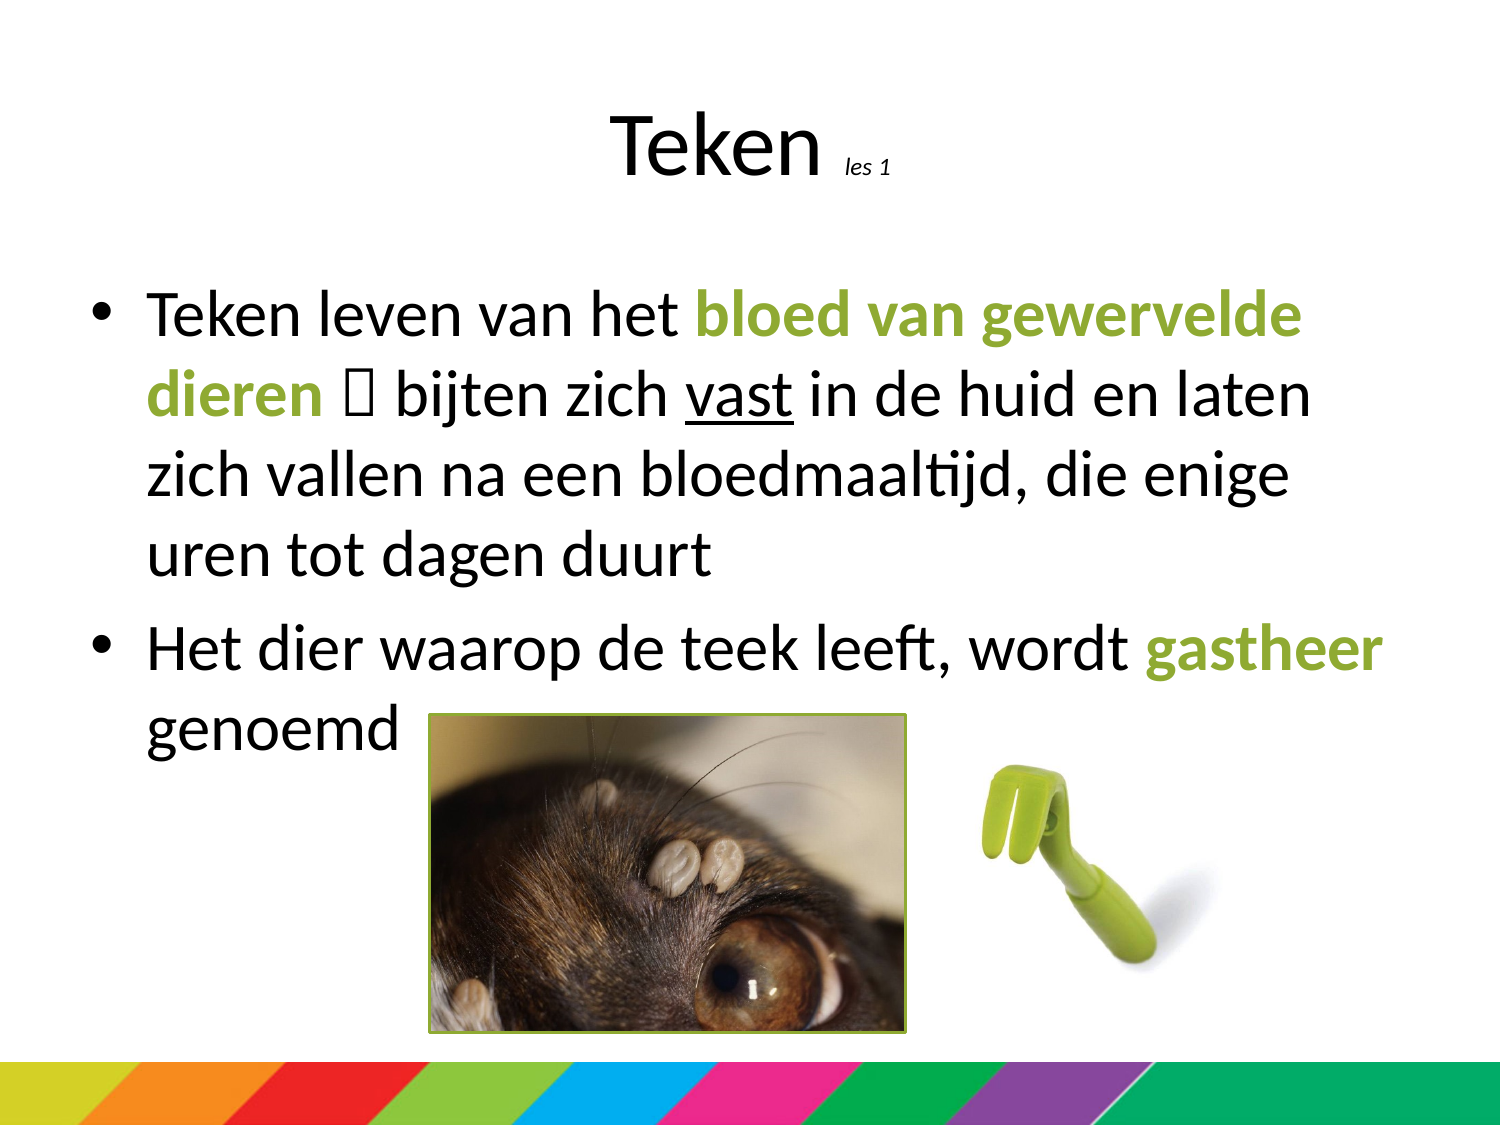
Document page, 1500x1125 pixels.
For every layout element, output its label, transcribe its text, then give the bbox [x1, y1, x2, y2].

picture [656, 1062, 1500, 1125]
list Teken leven van het bloed van gewervelde dieren  bijten zich vast in de huid en laten zich vallen na een bloedmaaltijd, die enige uren tot dagen duurt Het dier waarop de teek leeft, wordt gastheer genoemd [75, 262, 1425, 1005]
title Teken les 1 [75, 45, 1425, 233]
picture [0, 1062, 574, 1125]
picture [430, 715, 904, 1031]
picture [915, 713, 1235, 1034]
